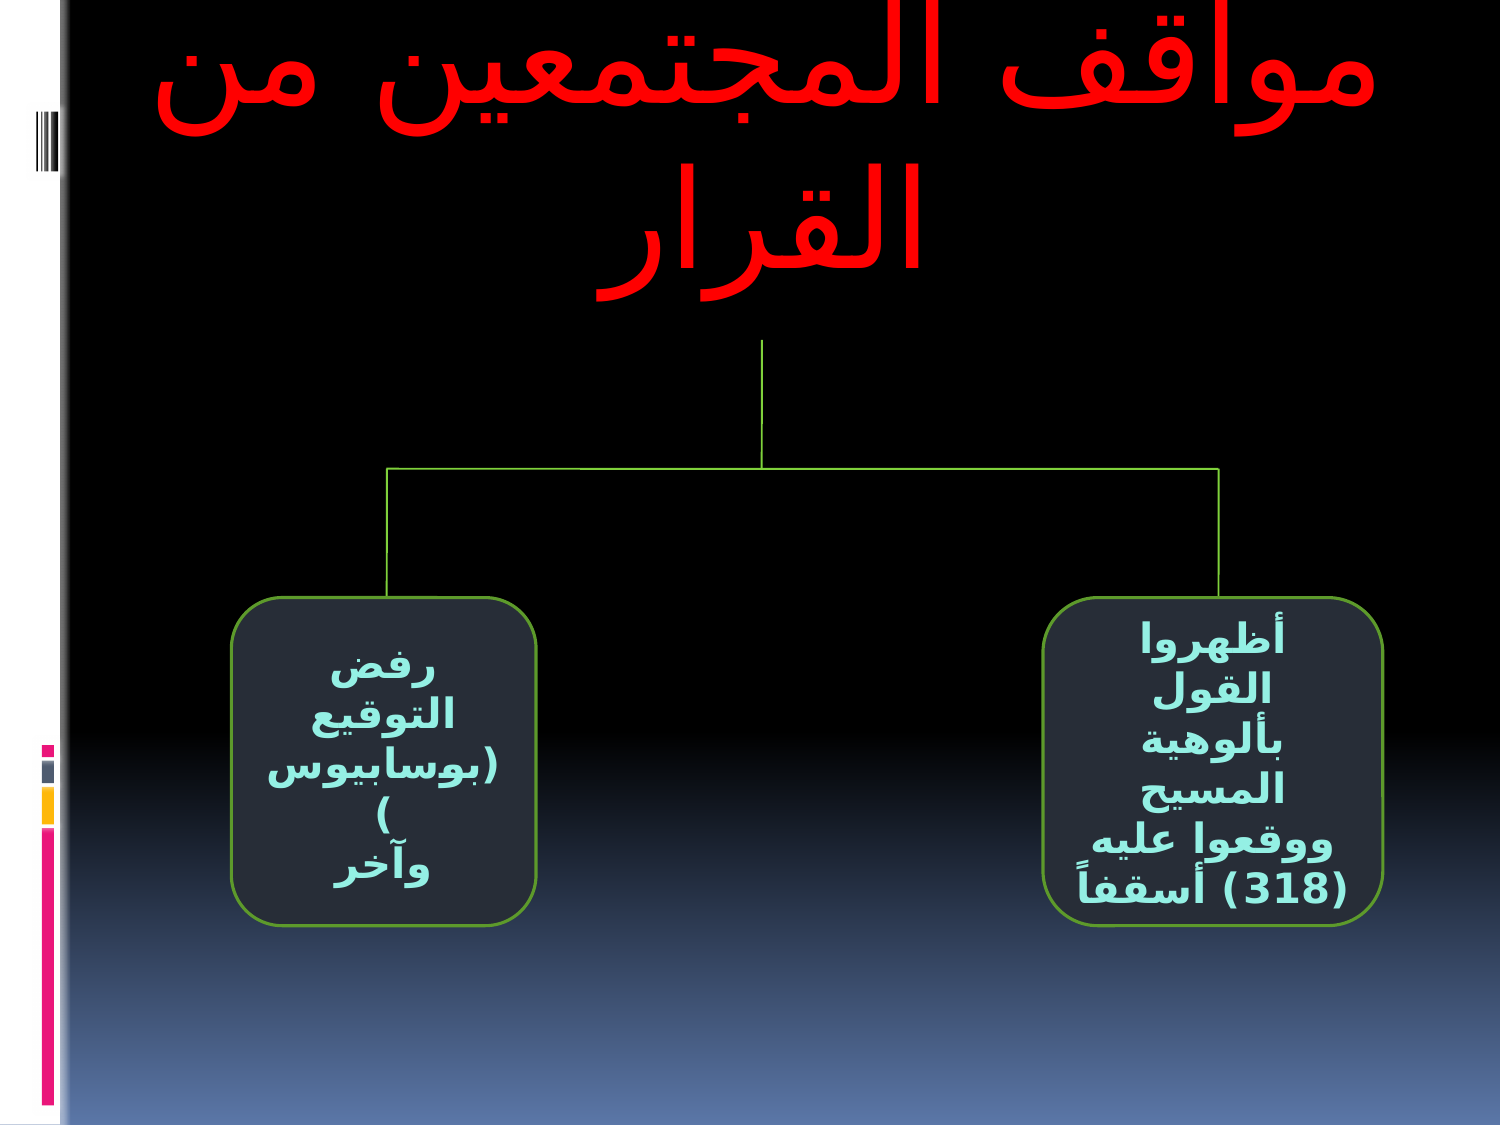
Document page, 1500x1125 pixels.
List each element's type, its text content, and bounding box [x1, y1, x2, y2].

text_box رفض التوقيع (بوسابيوس) وآخر [229, 595, 538, 928]
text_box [385, 339, 1220, 599]
subtitle مواقف المجتمعين من القرار [128, 82, 1404, 364]
text_box أظهروا القول بألوهية المسيح ووقعوا عليه (318) أسقفاً [1041, 596, 1385, 928]
